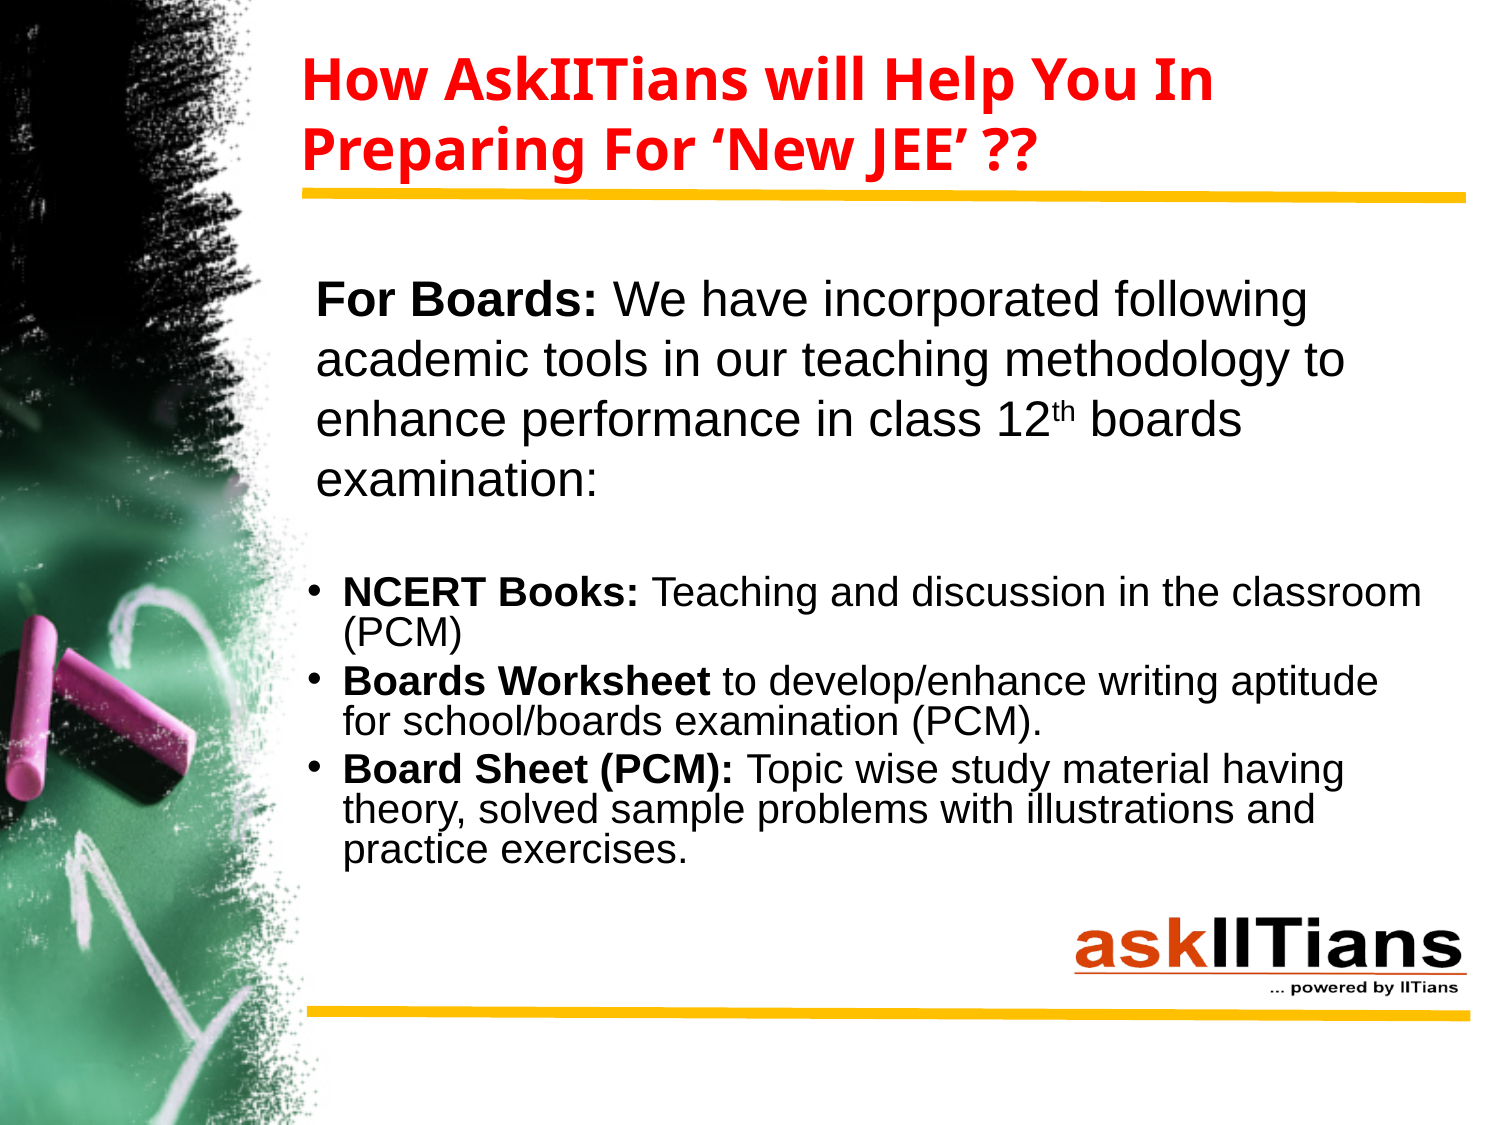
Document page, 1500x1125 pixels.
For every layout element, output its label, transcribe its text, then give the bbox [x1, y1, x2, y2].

picture [0, 0, 1500, 1125]
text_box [306, 1011, 946, 1017]
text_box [301, 192, 1467, 198]
list For Boards: We have incorporated following academic tools in our teaching methodology to enhance performance in class 12th boards examination: [244, 199, 1395, 542]
text_box NCERT Books: Teaching and discussion in the classroom (PCM) Boards Worksheet to develop/enhance writing aptitude for school/boards examination (PCM). Board Sheet (PCM): Topic wise study material having theory, solved sample problems with illustrations and practice exercises. [292, 567, 1442, 909]
title How AskIITians will Help You In Preparing For ‘New JEE’ ?? [284, 42, 1471, 181]
